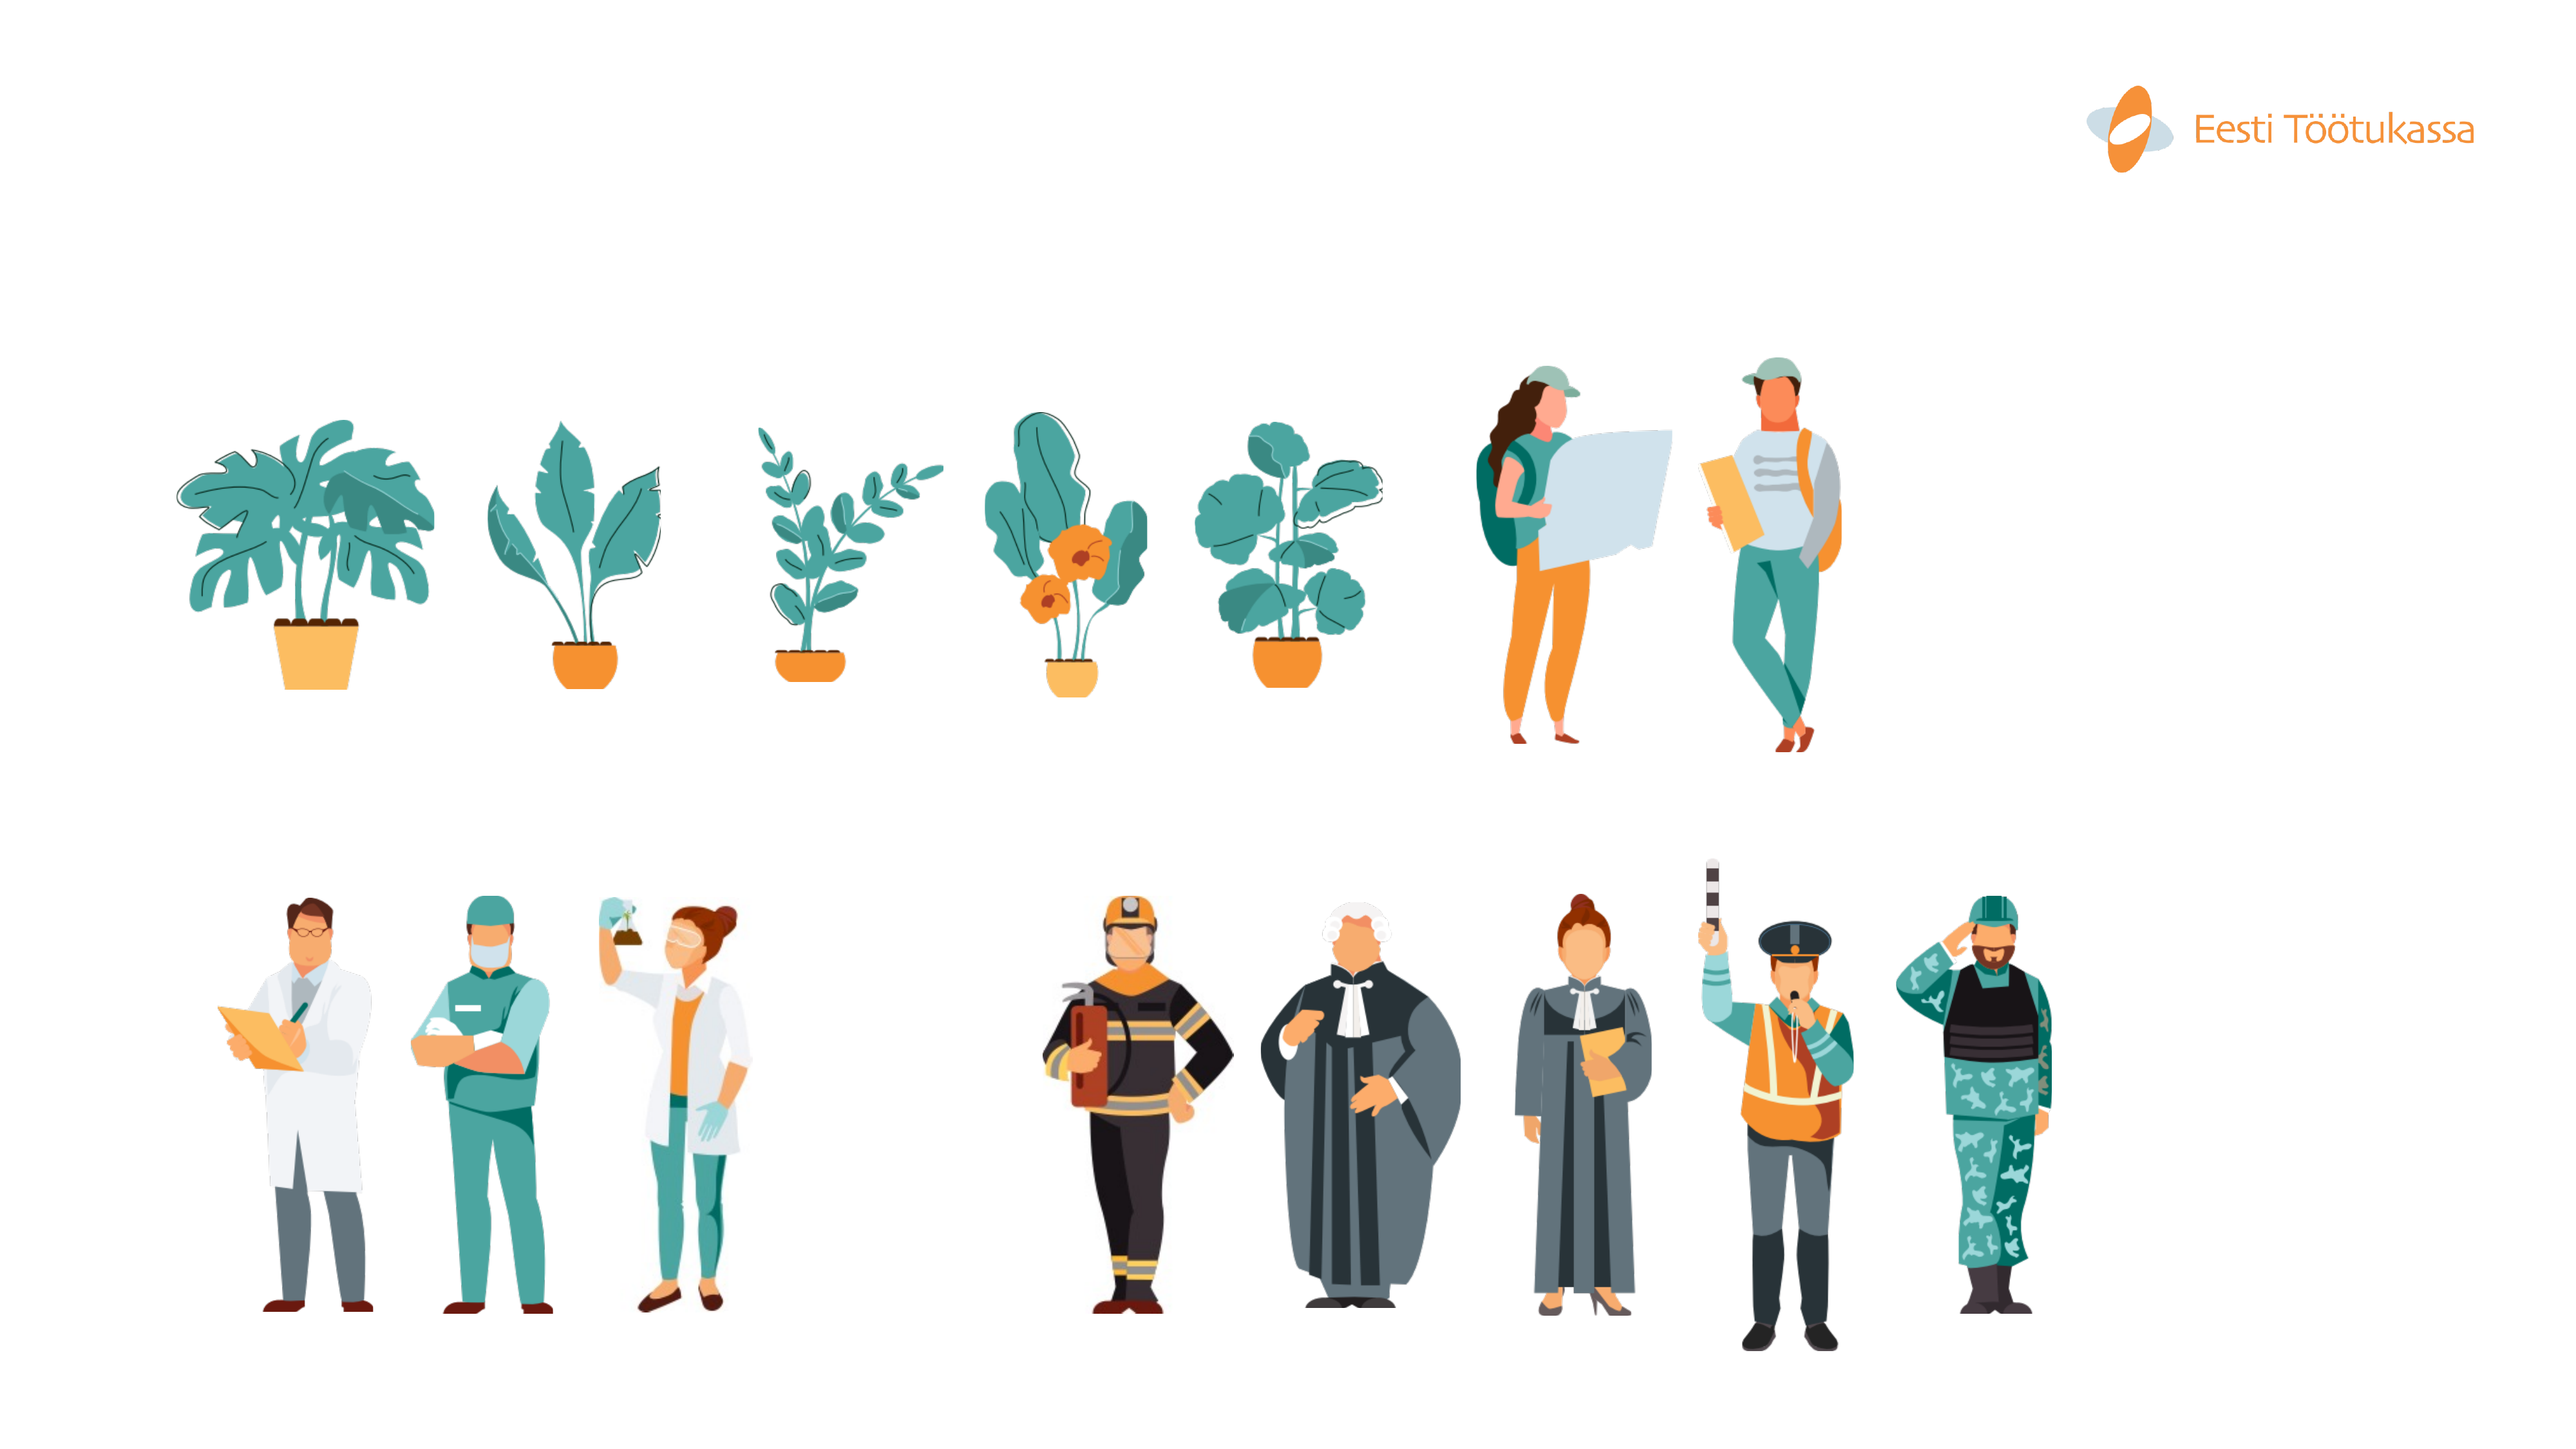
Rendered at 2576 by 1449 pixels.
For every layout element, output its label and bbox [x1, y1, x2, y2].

picture [410, 896, 553, 1314]
picture [1260, 902, 1461, 1308]
picture [176, 419, 435, 690]
picture [217, 898, 374, 1312]
picture [1698, 357, 1842, 752]
picture [1895, 896, 2052, 1314]
picture [1043, 896, 1234, 1314]
picture [1476, 366, 1672, 744]
picture [758, 428, 944, 682]
picture [1698, 858, 1854, 1352]
picture [599, 897, 753, 1312]
picture [985, 412, 1148, 697]
picture [1195, 421, 1383, 688]
picture [488, 420, 661, 689]
picture [1514, 894, 1652, 1316]
picture [2087, 86, 2474, 173]
